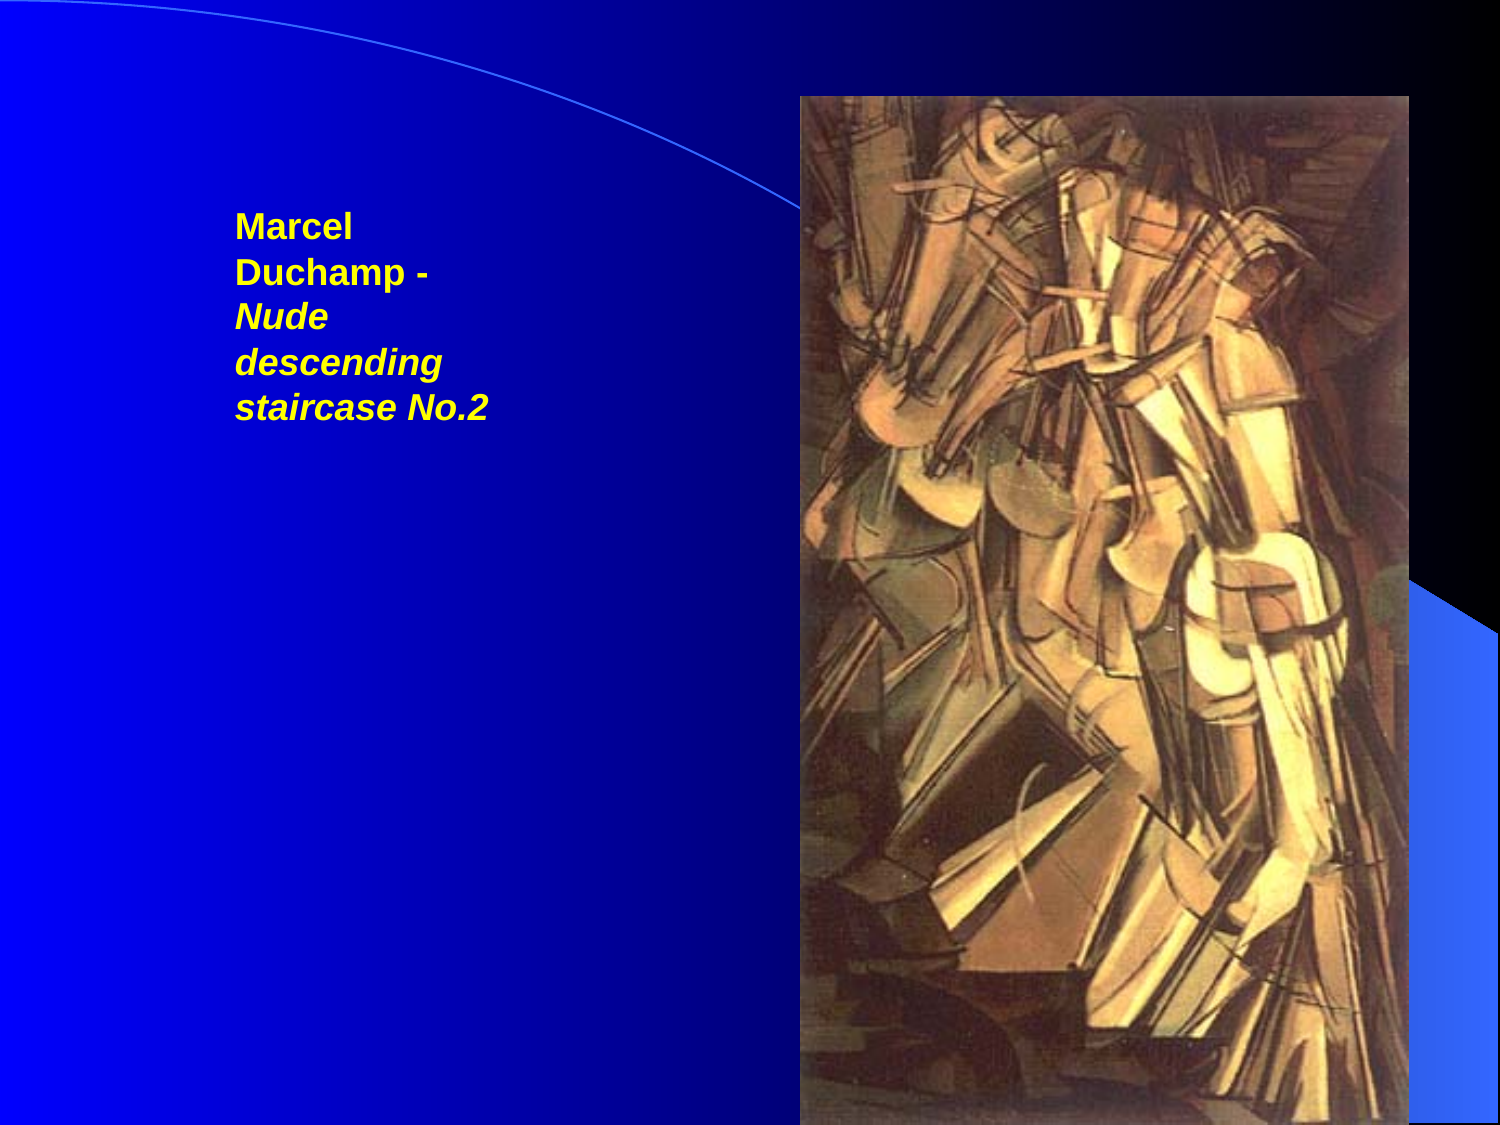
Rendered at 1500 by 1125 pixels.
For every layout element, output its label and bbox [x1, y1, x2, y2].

text_box [0, 199, 538, 476]
picture [799, 96, 1409, 1125]
